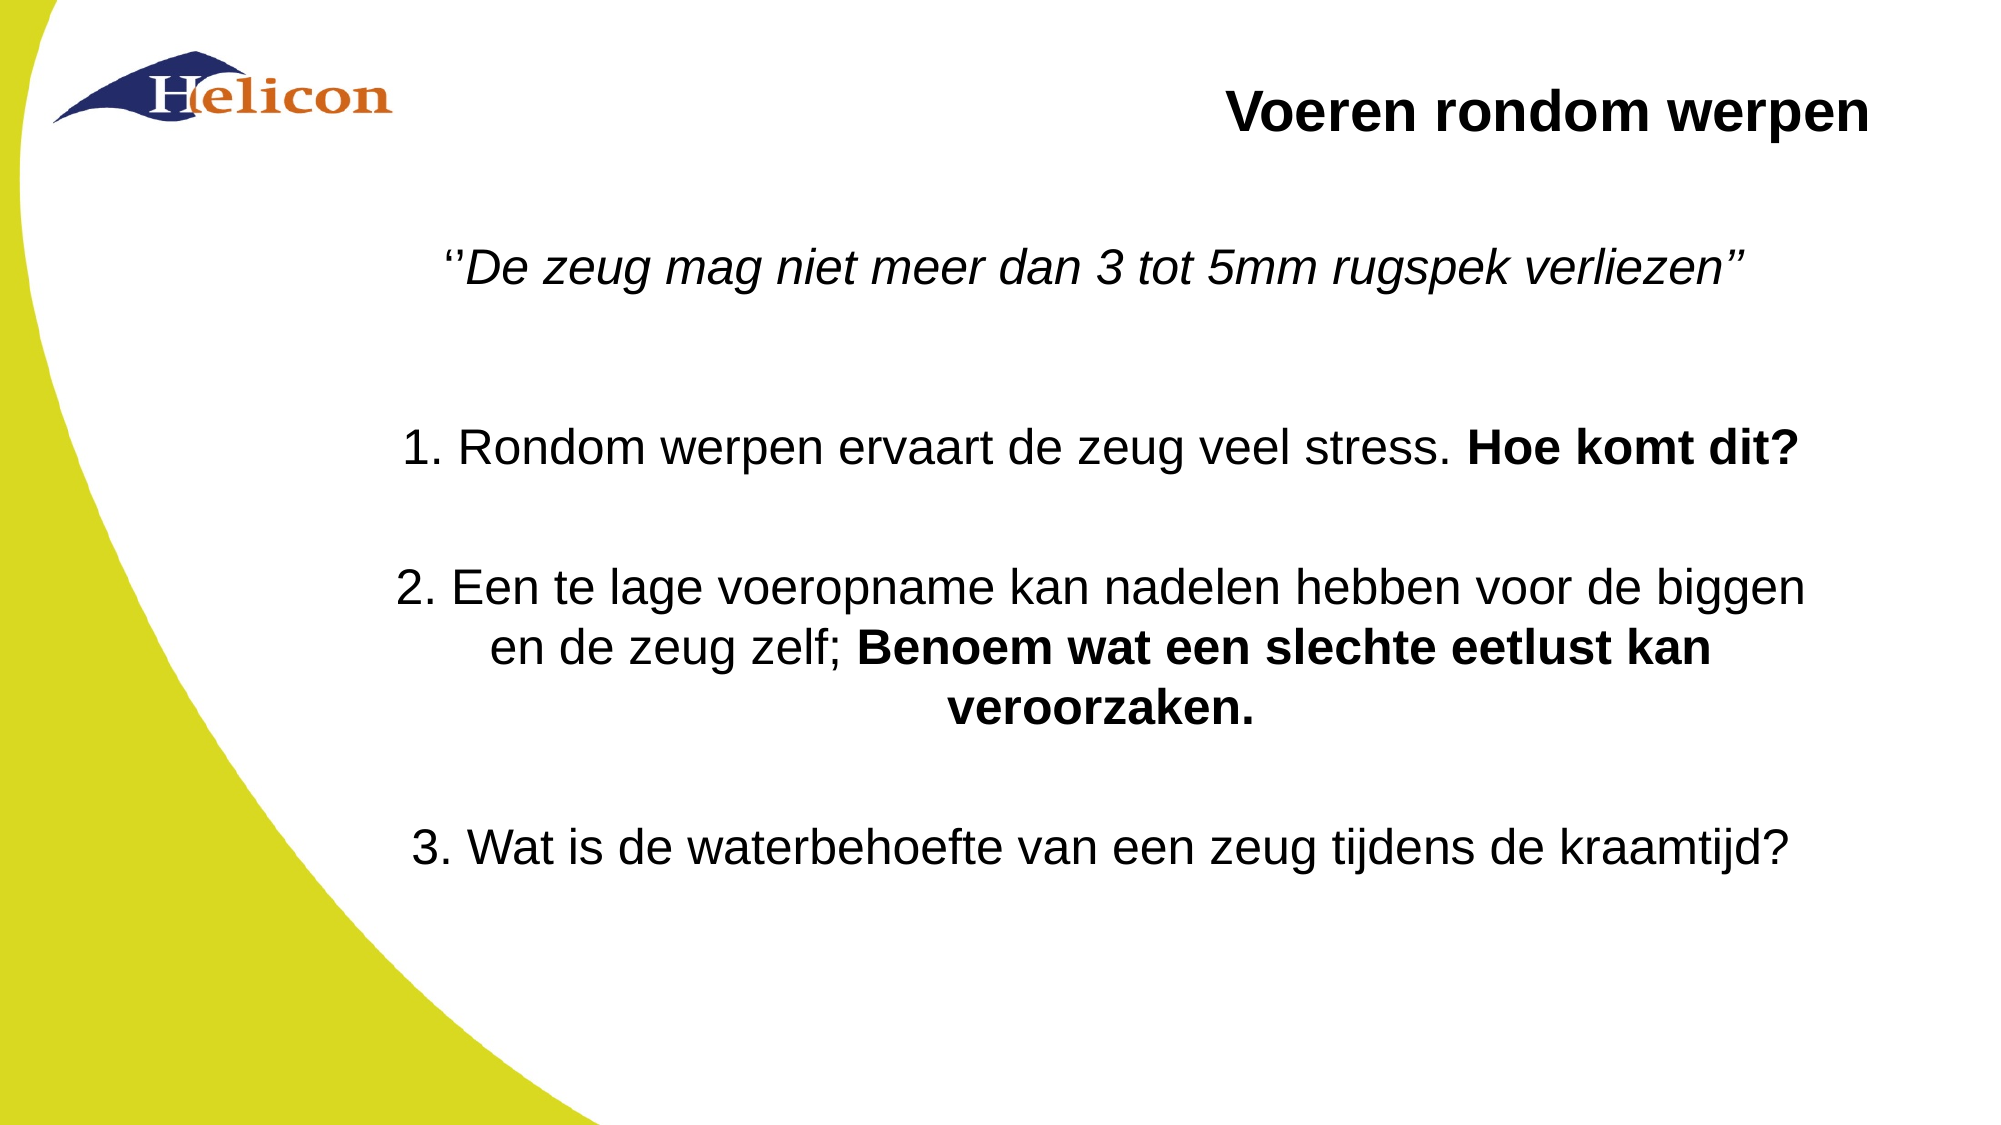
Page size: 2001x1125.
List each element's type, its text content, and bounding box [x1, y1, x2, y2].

list ‘’De zeug mag niet meer dan 3 tot 5mm rugspek verliezen’’ 1. Rondom werpen ervaart de zeug veel stress. Hoe komt dit? 2. Een te lage voeropname kan nadelen hebben voor de biggen en de zeug zelf; Benoem wat een slechte eetlust kan veroorzaken. 3. Wat is de waterbehoefte van een zeug tijdens de kraamtijd? [348, 227, 1854, 1036]
picture [0, 0, 2000, 1125]
title Voeren rondom werpen [432, 54, 1887, 161]
